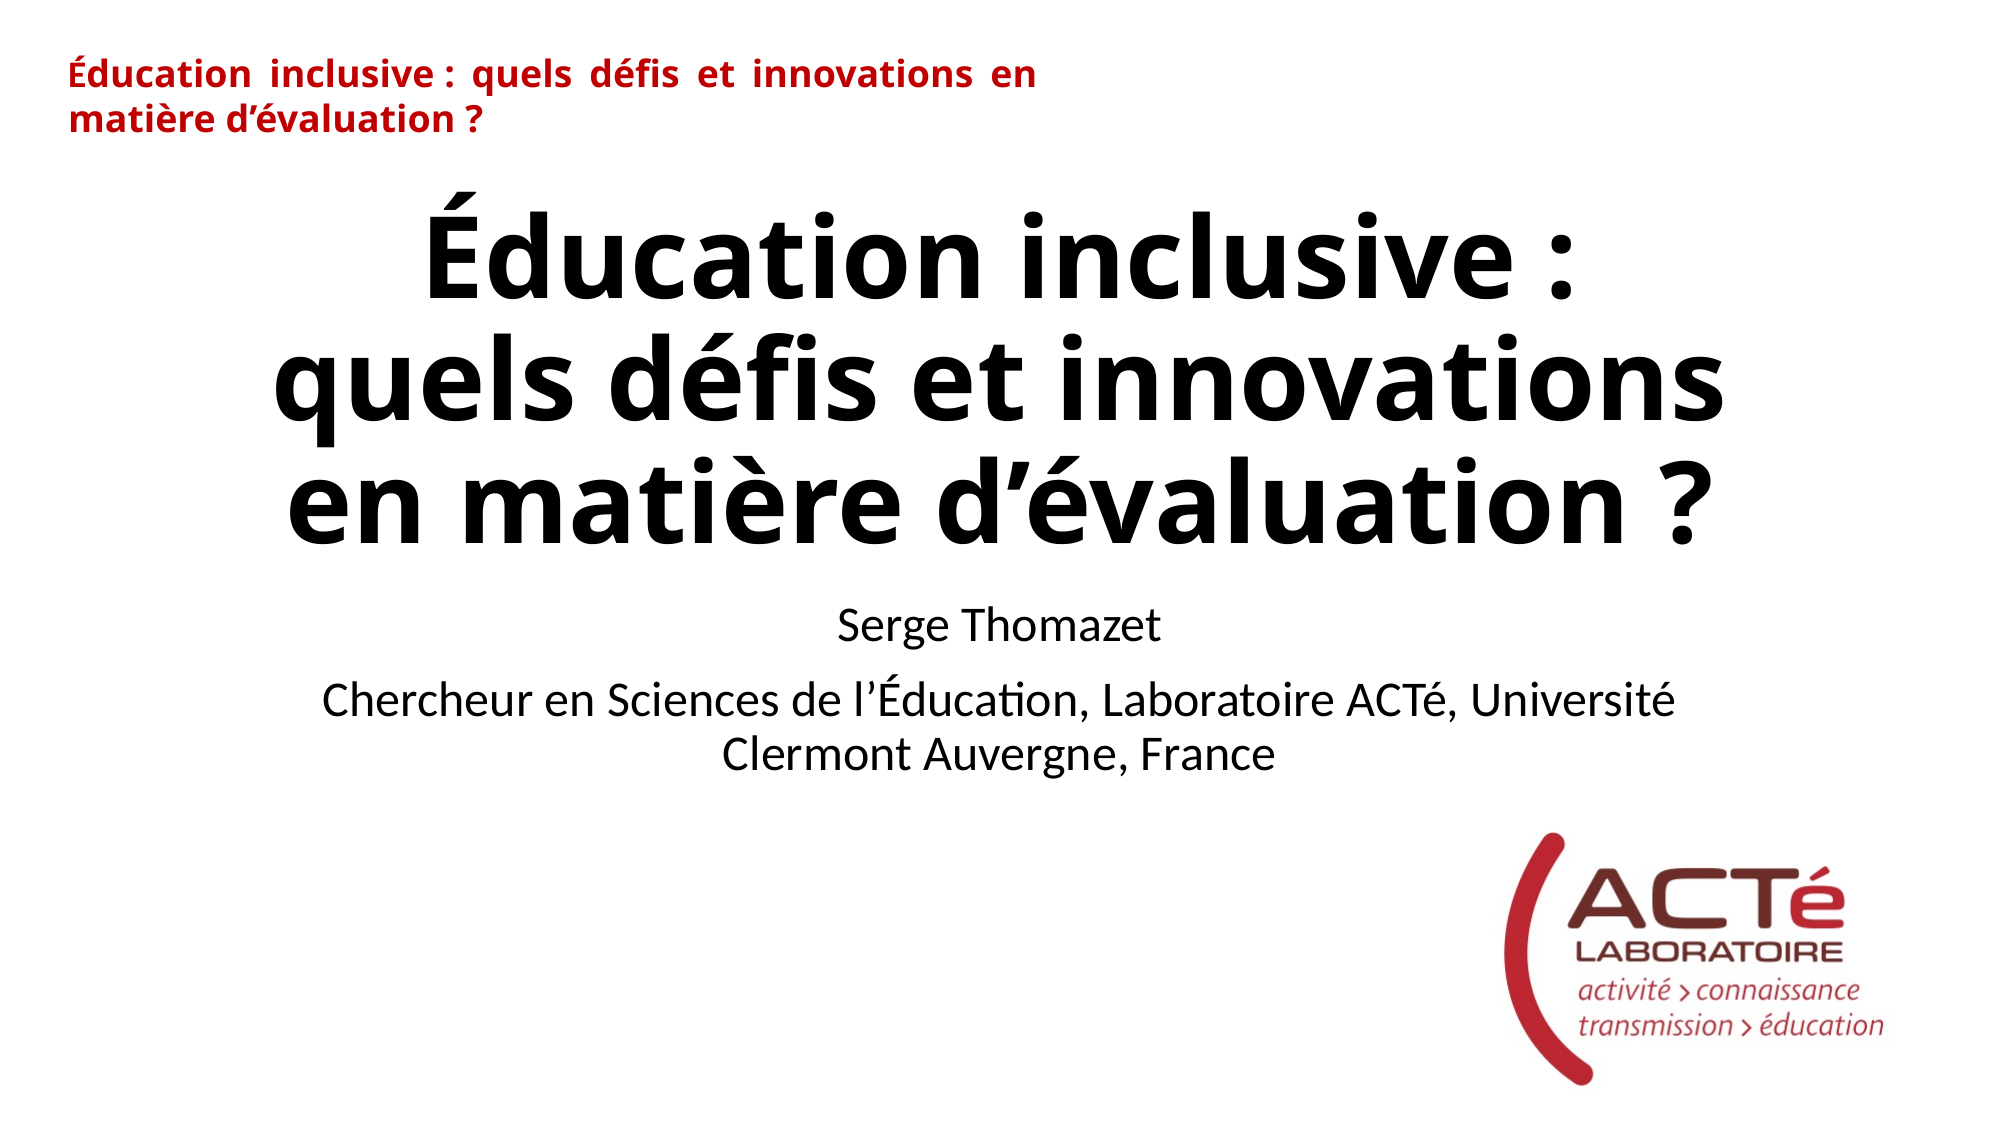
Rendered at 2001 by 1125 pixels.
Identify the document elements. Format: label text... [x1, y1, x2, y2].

text_box Éducation inclusive : quels défis et innovations en matière d’évaluation ? [53, 42, 1054, 148]
title Éducation inclusive : quels défis et innovations en matière d’évaluation ? [249, 184, 1750, 576]
subtitle Serge Thomazet Chercheur en Sciences de l’Éducation, Laboratoire ACTé, Université Clermont Auvergne, France [249, 590, 1750, 863]
picture [1463, 800, 1923, 1125]
